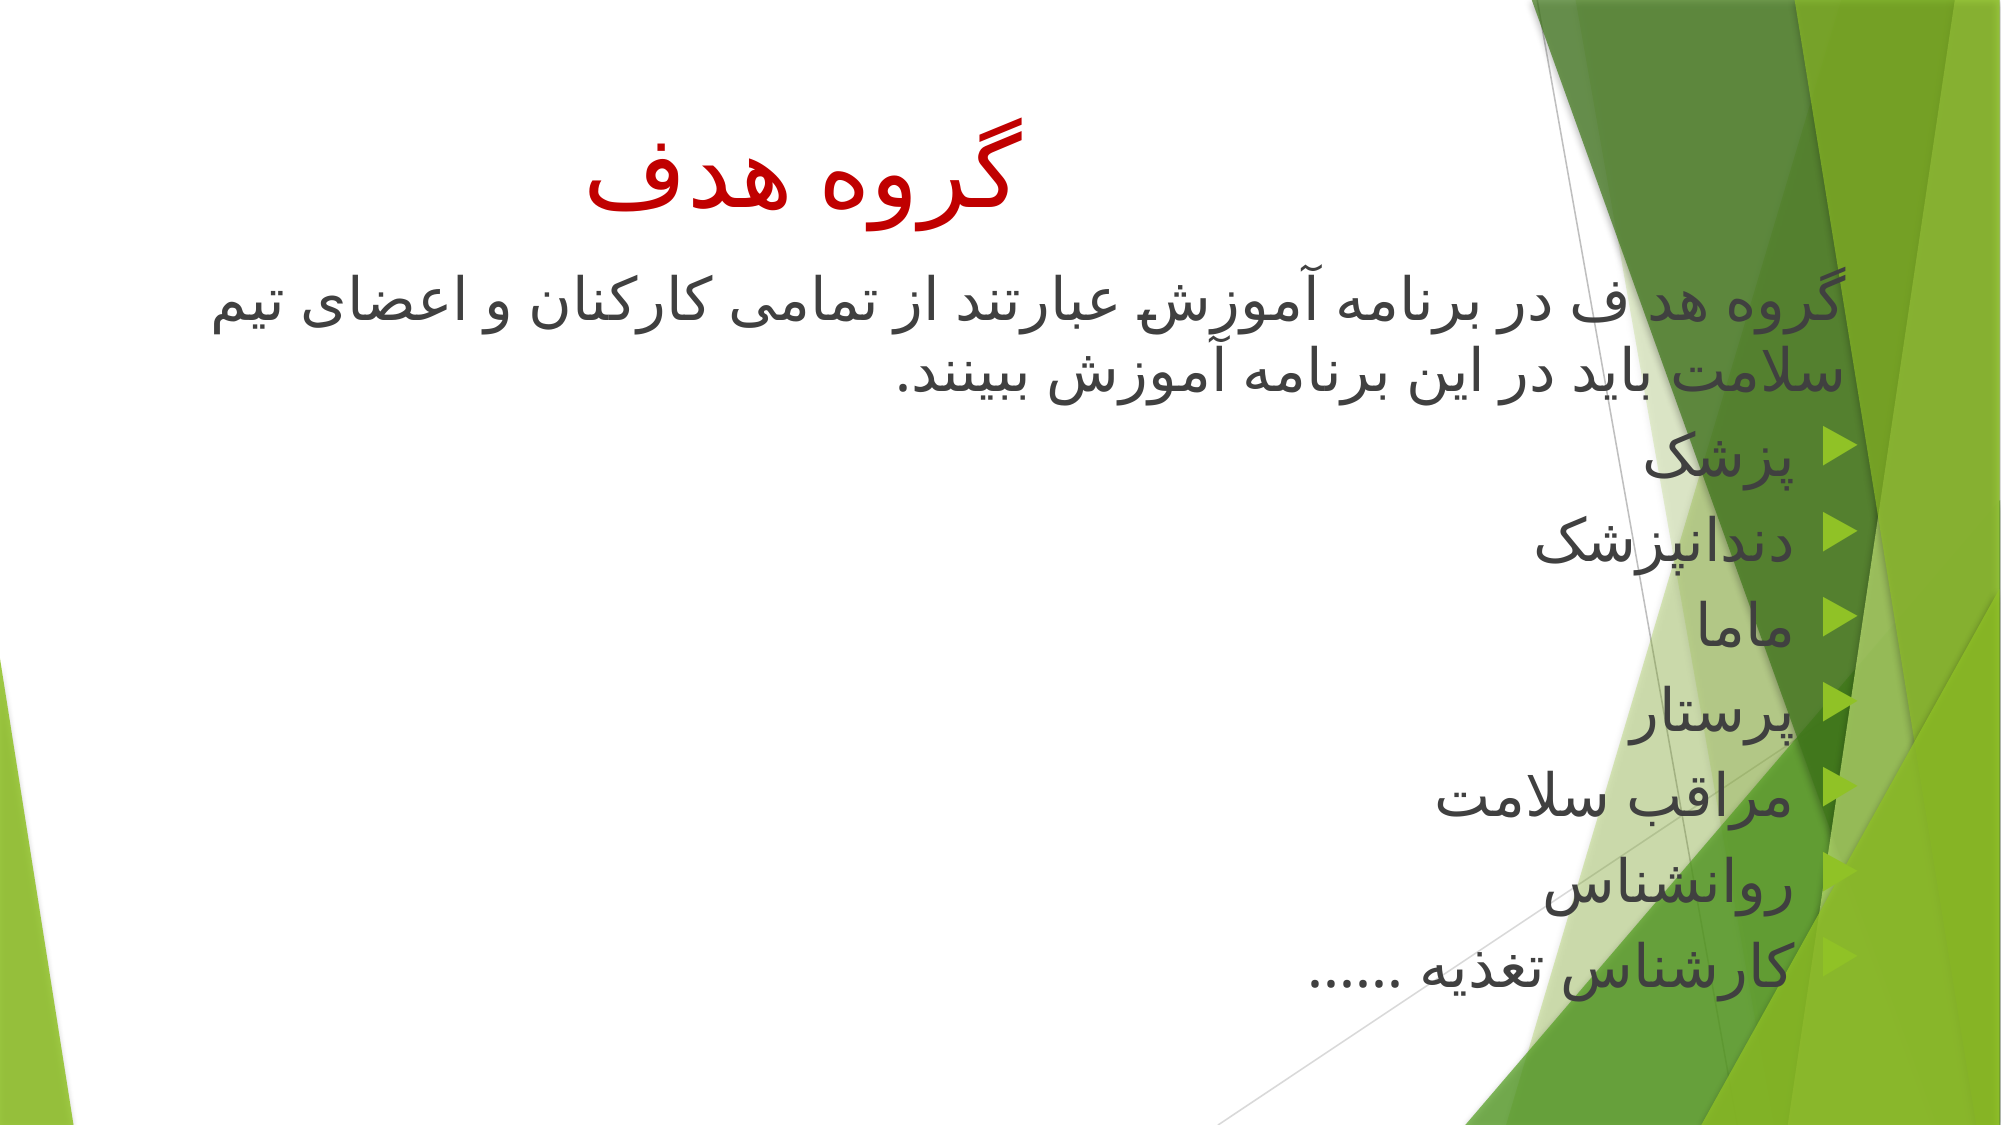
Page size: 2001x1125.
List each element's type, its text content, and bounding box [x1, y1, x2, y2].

title گروه هدف [111, 99, 1522, 317]
list گروه هد ف در برنامه آموزش عبارتند از تمامی کارکنان و اعضای تیم سلامت باید در این برنامه آموزش ببینند. پزشک دندانپزشک ماما پرستار مراقب سلامت روانشناس کارشناس تغذیه ...... [137, 252, 1863, 1014]
